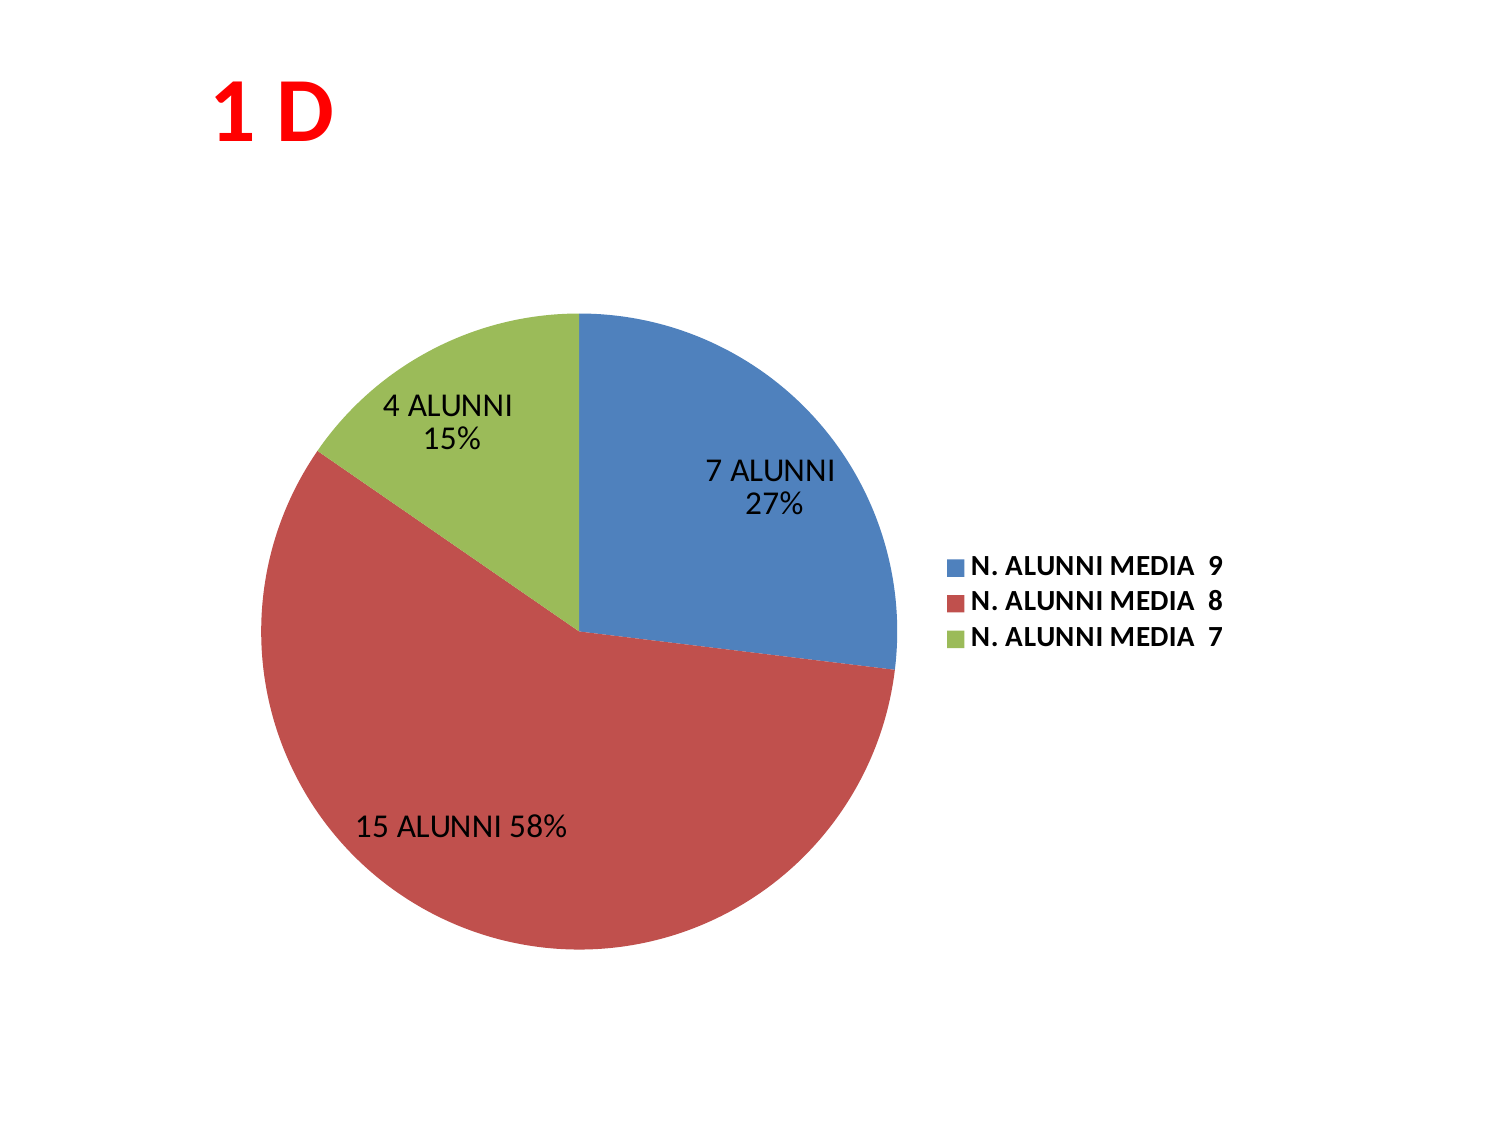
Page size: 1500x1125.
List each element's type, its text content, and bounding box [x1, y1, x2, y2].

text_box 1 D [123, 42, 420, 168]
chart [170, 243, 1247, 965]
